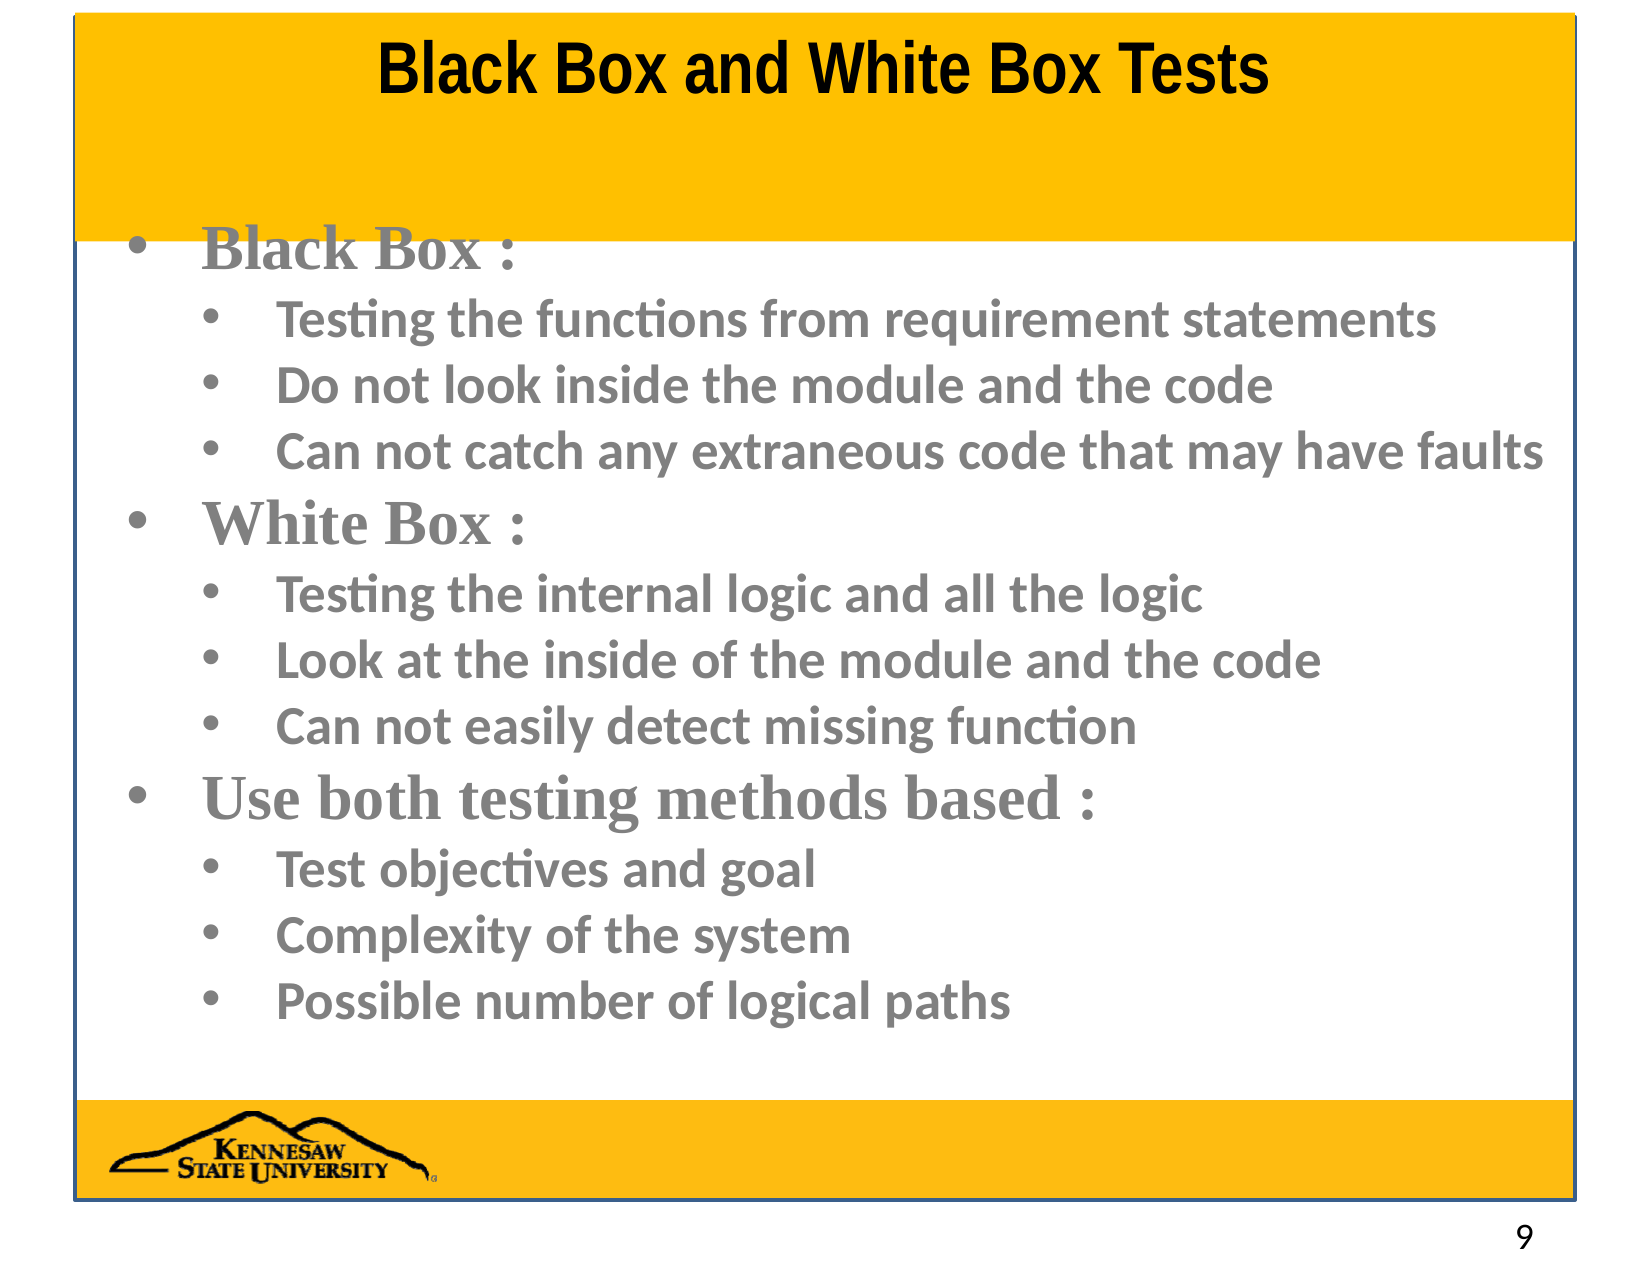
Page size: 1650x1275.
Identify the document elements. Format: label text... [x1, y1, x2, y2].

list Black Box : Testing the functions from requirement statements Do not look inside the module and the code Can not catch any extraneous code that may have faults White Box : Testing the internal logic and all the logic Look at the inside of the module and the code Can not easily detect missing function Use both testing methods based : Test objectives and goal Complexity of the system Possible number of logical paths [110, 197, 1595, 1188]
title Black Box and White Box Tests [75, 12, 1575, 242]
